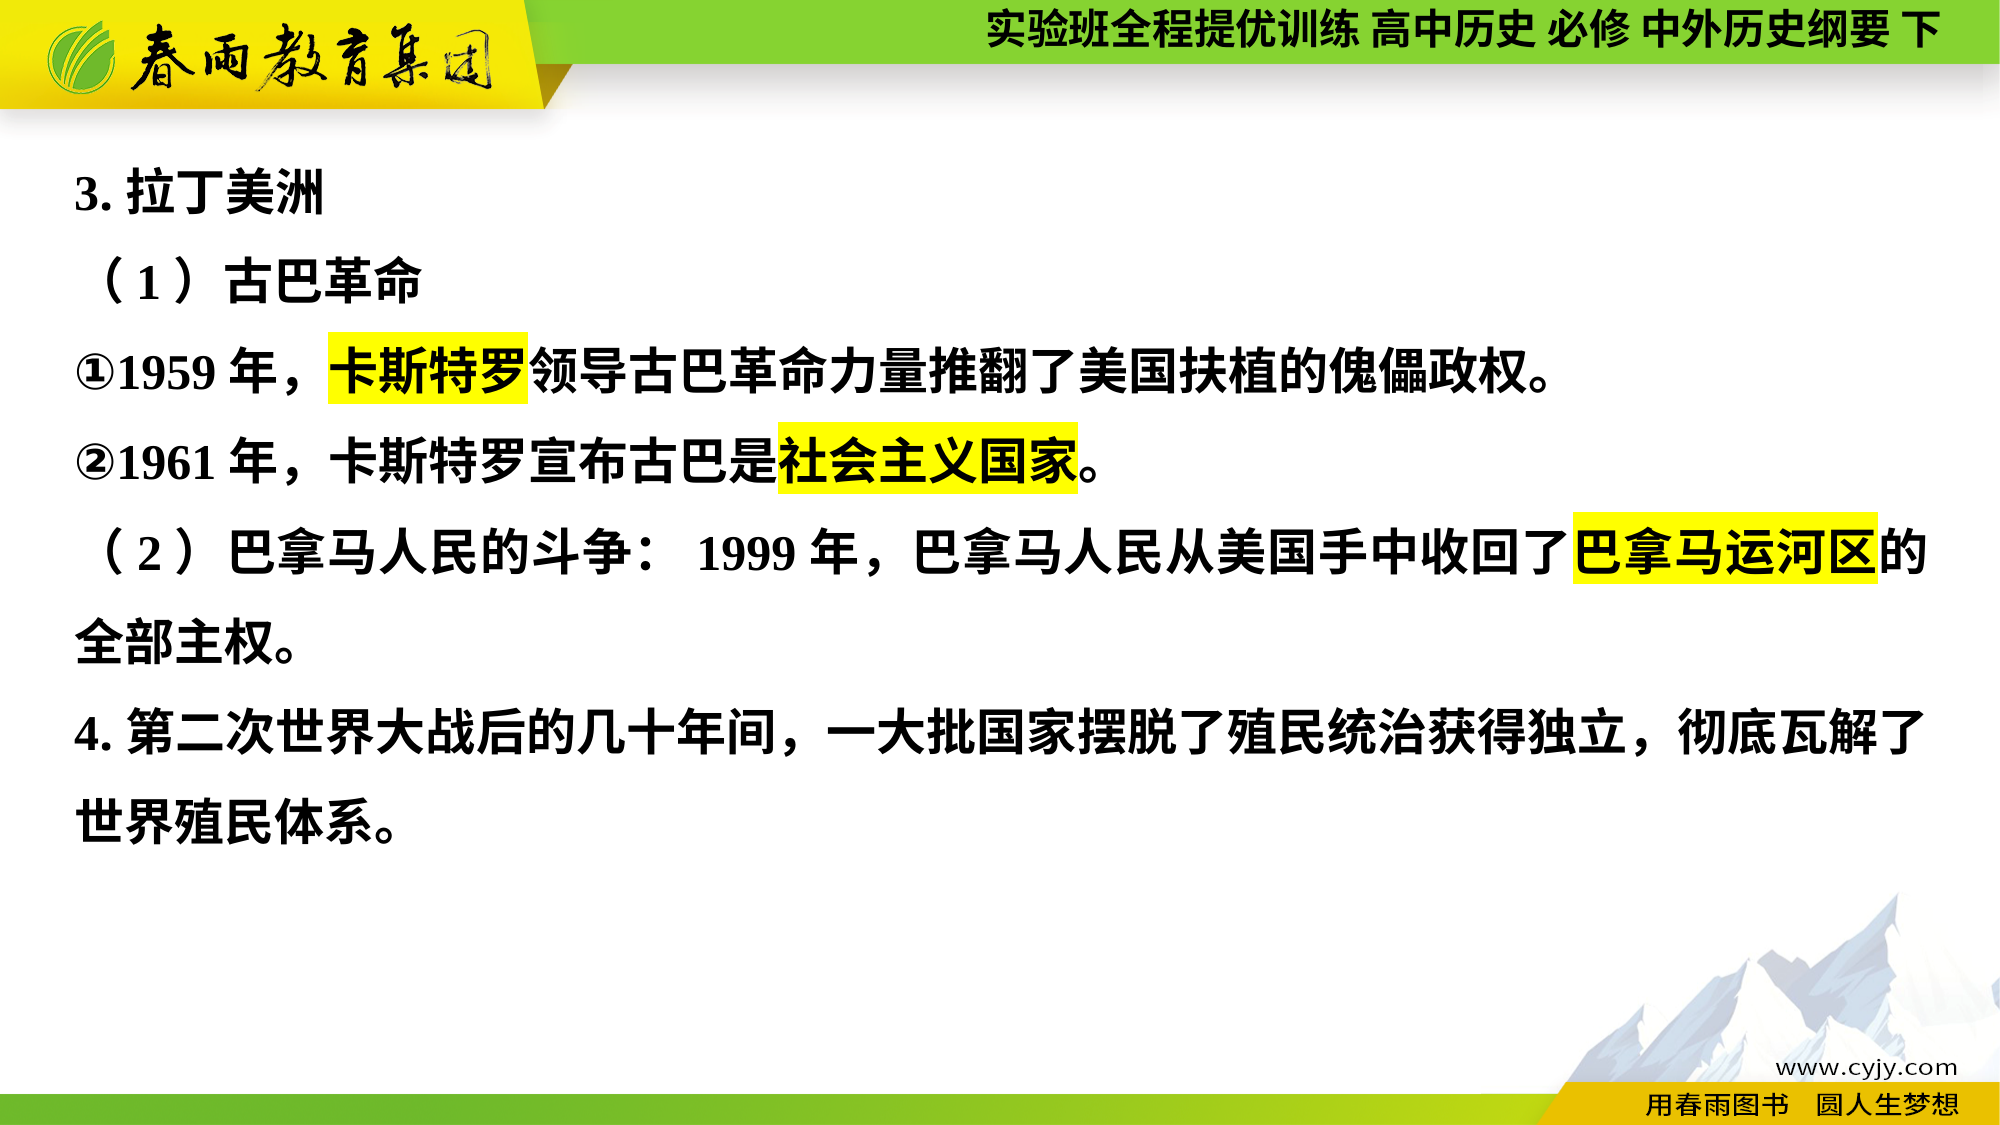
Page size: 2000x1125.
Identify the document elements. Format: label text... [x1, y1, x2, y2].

picture [0, 0, 2000, 1125]
list 3.拉丁美洲 （1）古巴革命 ①1959年，卡斯特罗领导古巴革命力量推翻了美国扶植的傀儡政权。 ②1961年，卡斯特罗宣布古巴是社会主义国家。 （2）巴拿马人民的斗争：1999年，巴拿马人民从美国手中收回了巴拿马运河区的全部主权。 4.第二次世界大战后的几十年间，一大批国家摆脱了殖民统治获得独立，彻底瓦解了世界殖民体系。 [59, 122, 1944, 854]
